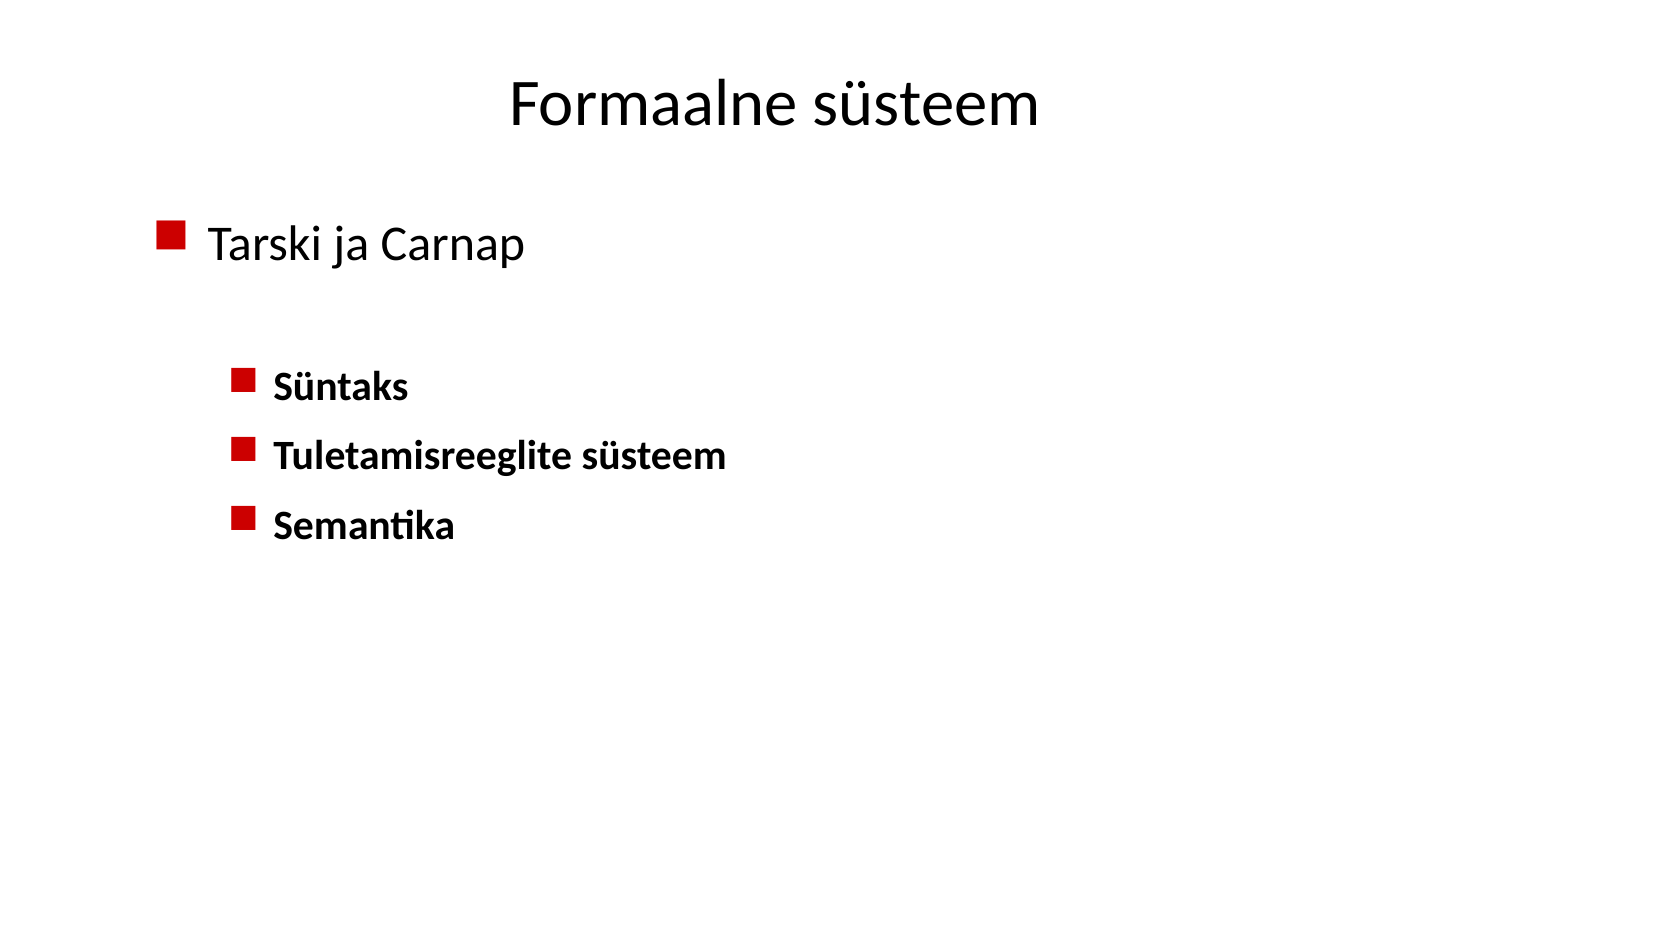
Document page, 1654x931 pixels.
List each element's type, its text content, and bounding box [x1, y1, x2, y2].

list Tarski ja Carnap Süntaks Tuletamisreeglite süsteem Semantika [137, 125, 1425, 931]
title Formaalne süsteem [137, 0, 1413, 100]
